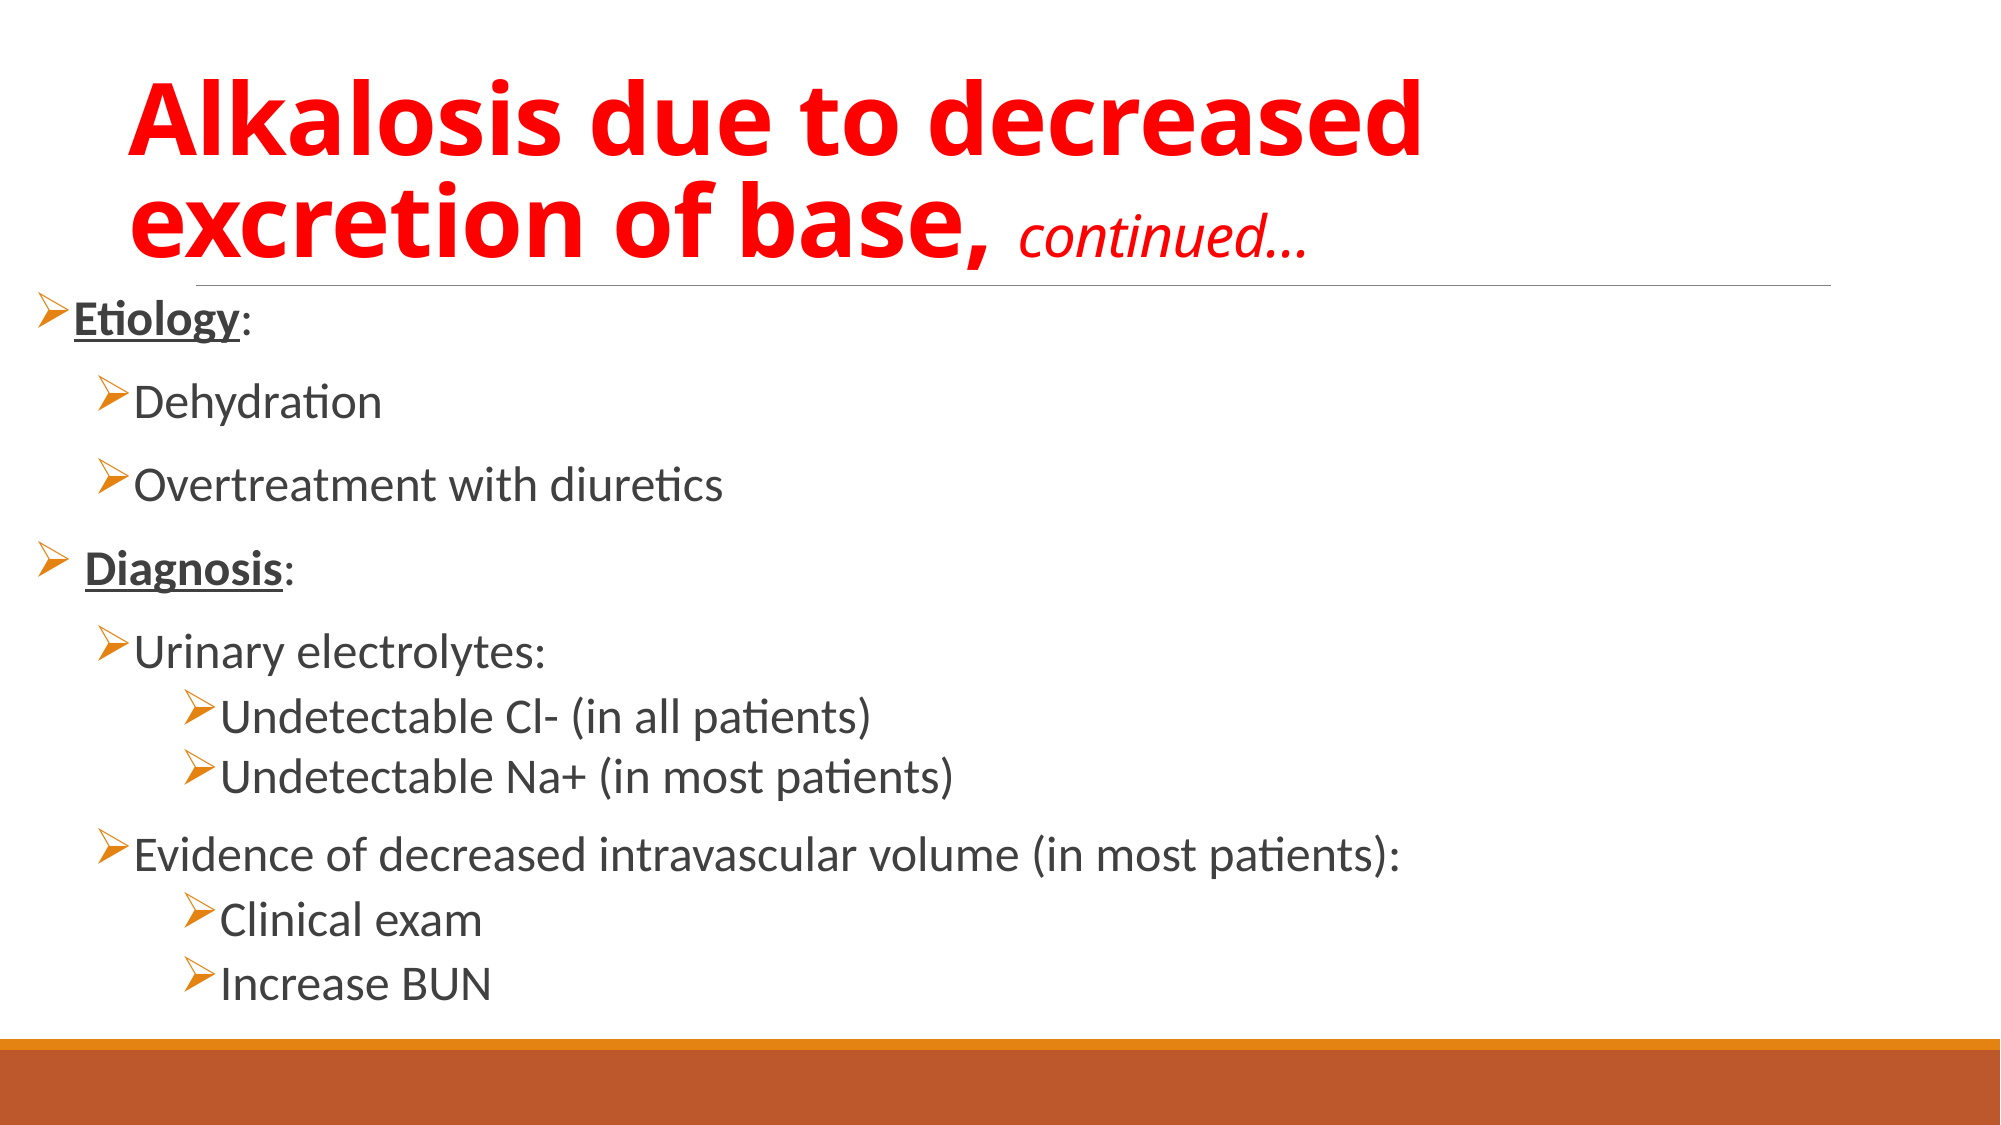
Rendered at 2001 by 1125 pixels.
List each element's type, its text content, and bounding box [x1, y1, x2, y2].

text_box Etiology: Dehydration Overtreatment with diuretics Diagnosis: Urinary electrolytes: Undetectable Cl- (in all patients) Undetectable Na+ (in most patients) Evidence of decreased intravascular volume (in most patients): Clinical exam Increase BUN [33, 285, 2000, 1047]
title Alkalosis due to decreased excretion of base, continued… [113, 47, 1830, 285]
